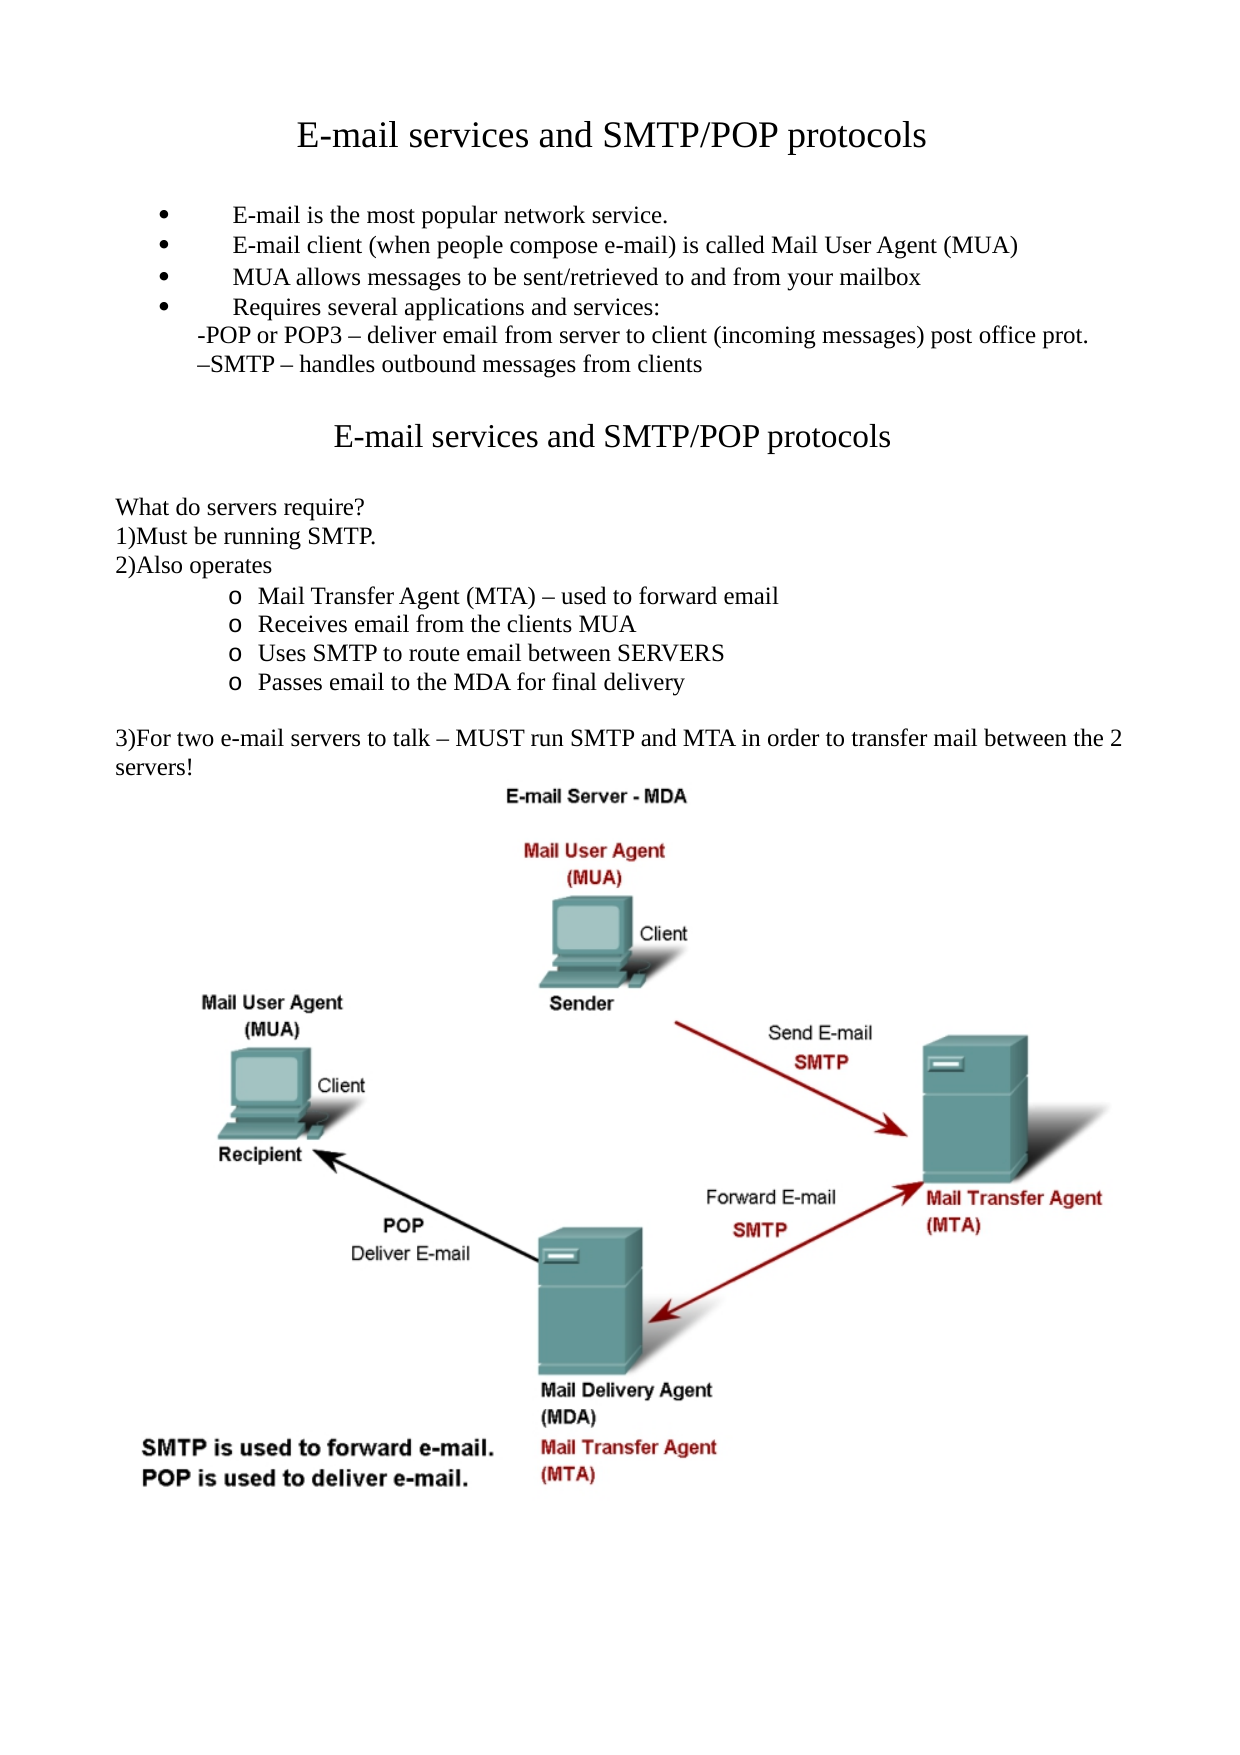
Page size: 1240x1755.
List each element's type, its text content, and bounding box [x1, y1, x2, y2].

picture [112, 779, 1143, 1522]
text_box E-mail services and SMTP/POP protocols  E-mail is the most popular network service.  E-mail client (when people compose e-mail) is called Mail User Agent (MUA)  MUA allows messages to be sent/retrieved to and from your mailbox  Requires several applications and services: -POP or POP3 – deliver email from server to client (incoming messages) post office prot. –SMTP – handles outbound messages from clients E-mail services and SMTP/POP protocols What do servers require? 1)Must be running SMTP. 2)Also operates o Mail Transfer Agent (MTA) – used to forward email o Receives email from the clients MUA o Uses SMTP to route email between SERVERS o Passes email to the MDA for final delivery 3)For two e-mail servers to talk – MUST run SMTP and MTA in order to transfer mail between the 2 servers! [115, 111, 1125, 778]
